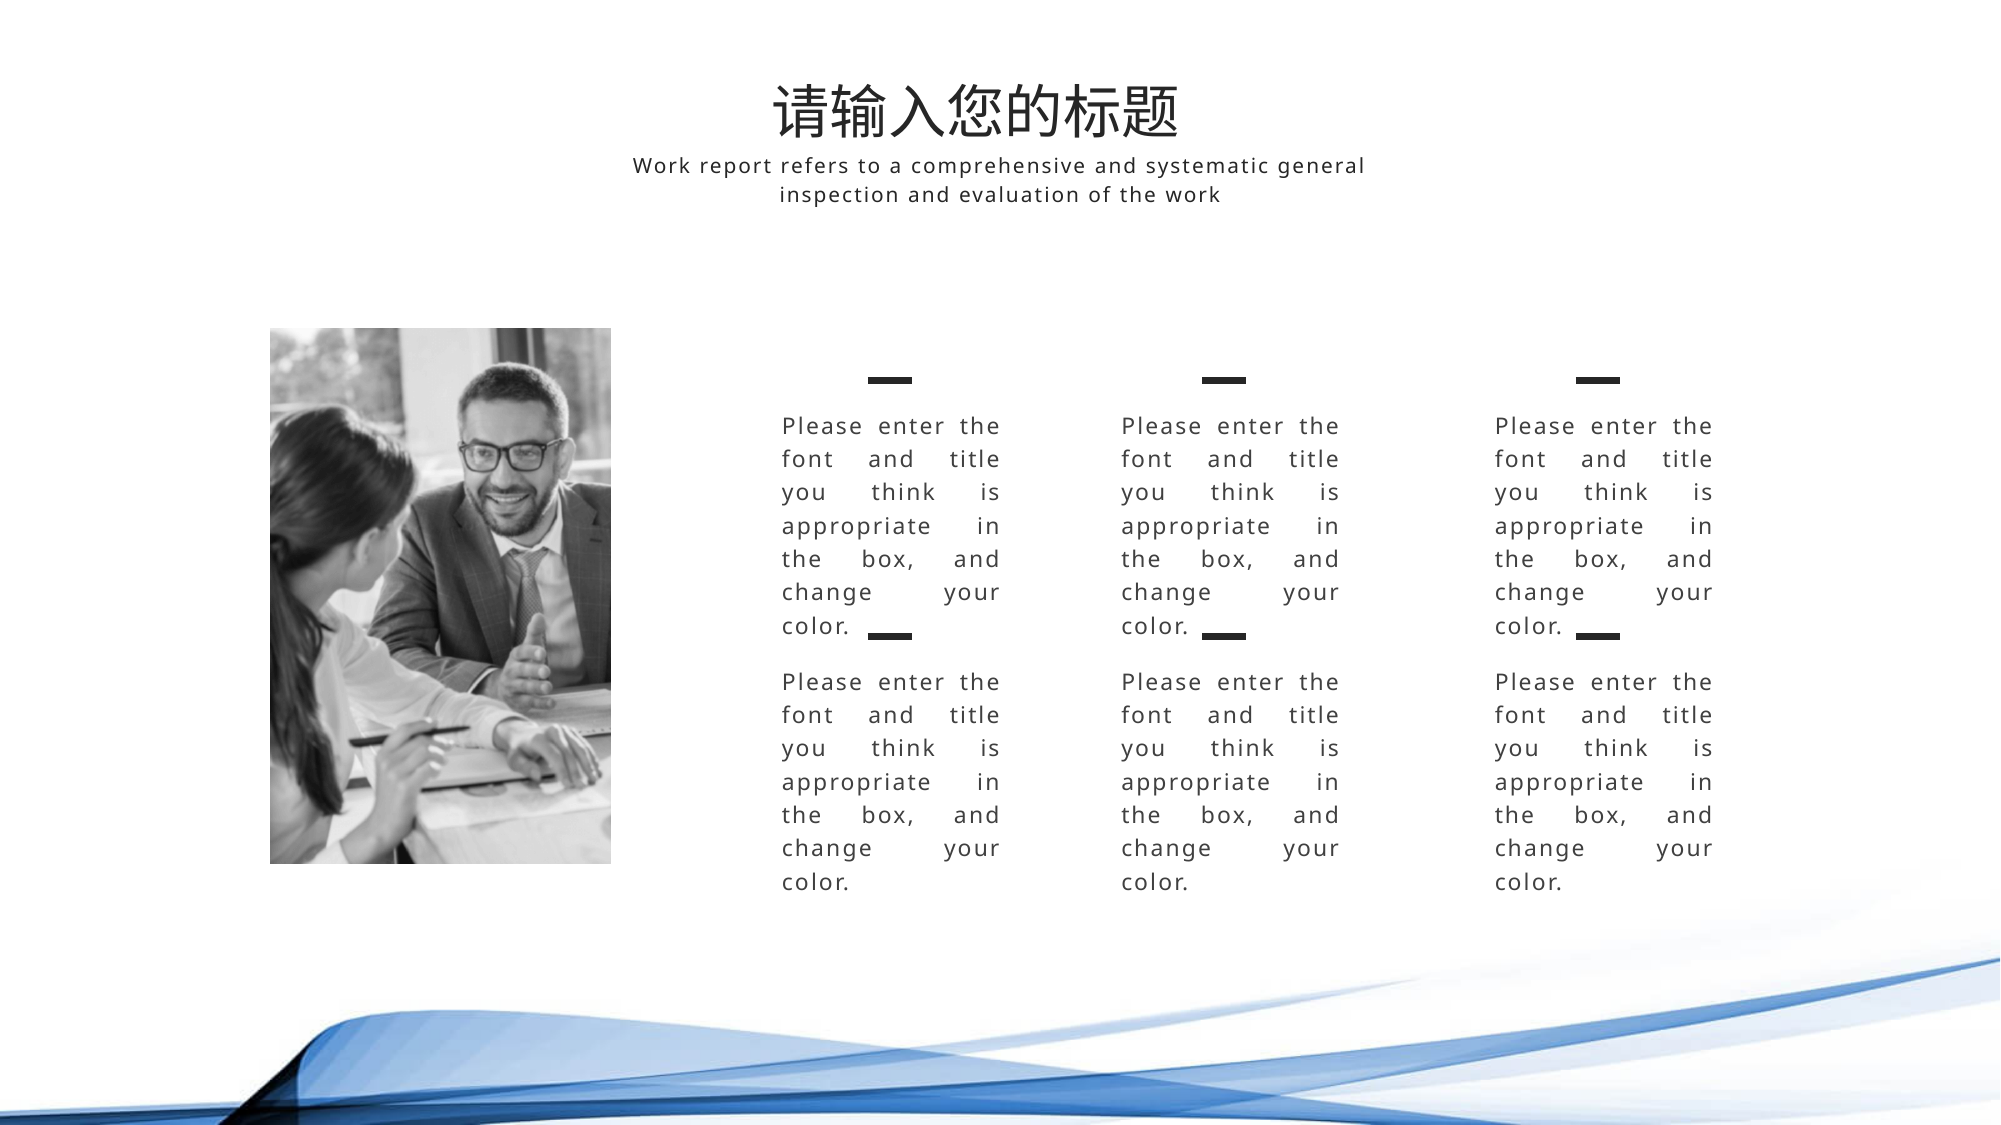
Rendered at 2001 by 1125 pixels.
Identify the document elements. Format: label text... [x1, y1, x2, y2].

text_box Please enter the font and title you think is appropriate in the box, and change your color. [767, 654, 1017, 902]
text_box 请输入您的标题 [757, 67, 1243, 140]
text_box Work report refers to a comprehensive and systematic general inspection and evaluation of the work [561, 140, 1439, 214]
text_box Please enter the font and title you think is appropriate in the box, and change your color. [1479, 654, 1730, 902]
picture [0, 0, 2001, 1125]
text_box Please enter the font and title you think is appropriate in the box, and change your color. [1106, 398, 1356, 647]
text_box Please enter the font and title you think is appropriate in the box, and change your color. [767, 398, 1017, 647]
text_box Please enter the font and title you think is appropriate in the box, and change your color. [1106, 654, 1356, 902]
text_box Please enter the font and title you think is appropriate in the box, and change your color. [1479, 398, 1730, 647]
